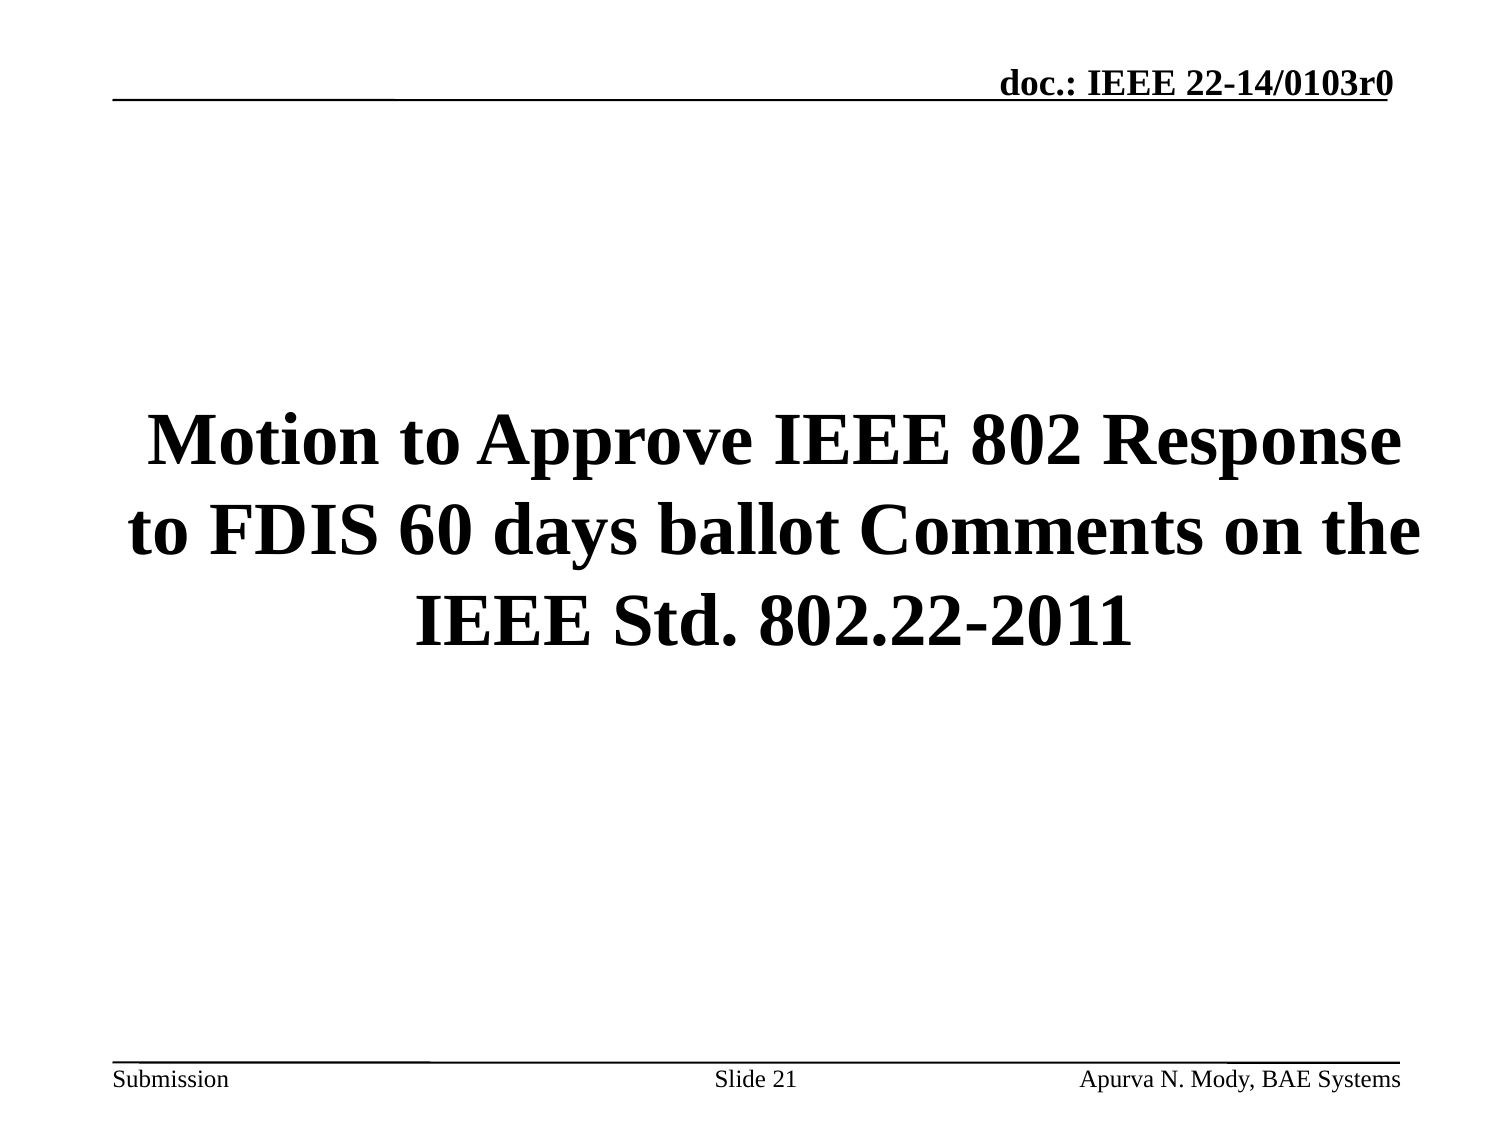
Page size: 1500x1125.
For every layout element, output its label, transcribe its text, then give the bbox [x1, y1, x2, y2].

title Motion to Approve IEEE 802 Response to FDIS 60 days ballot Comments on the IEEE Std. 802.22-2011 [99, 362, 1451, 688]
slide_number Slide 21 [712, 1061, 800, 1123]
footer Apurva N. Mody, BAE Systems [902, 1061, 1402, 1093]
